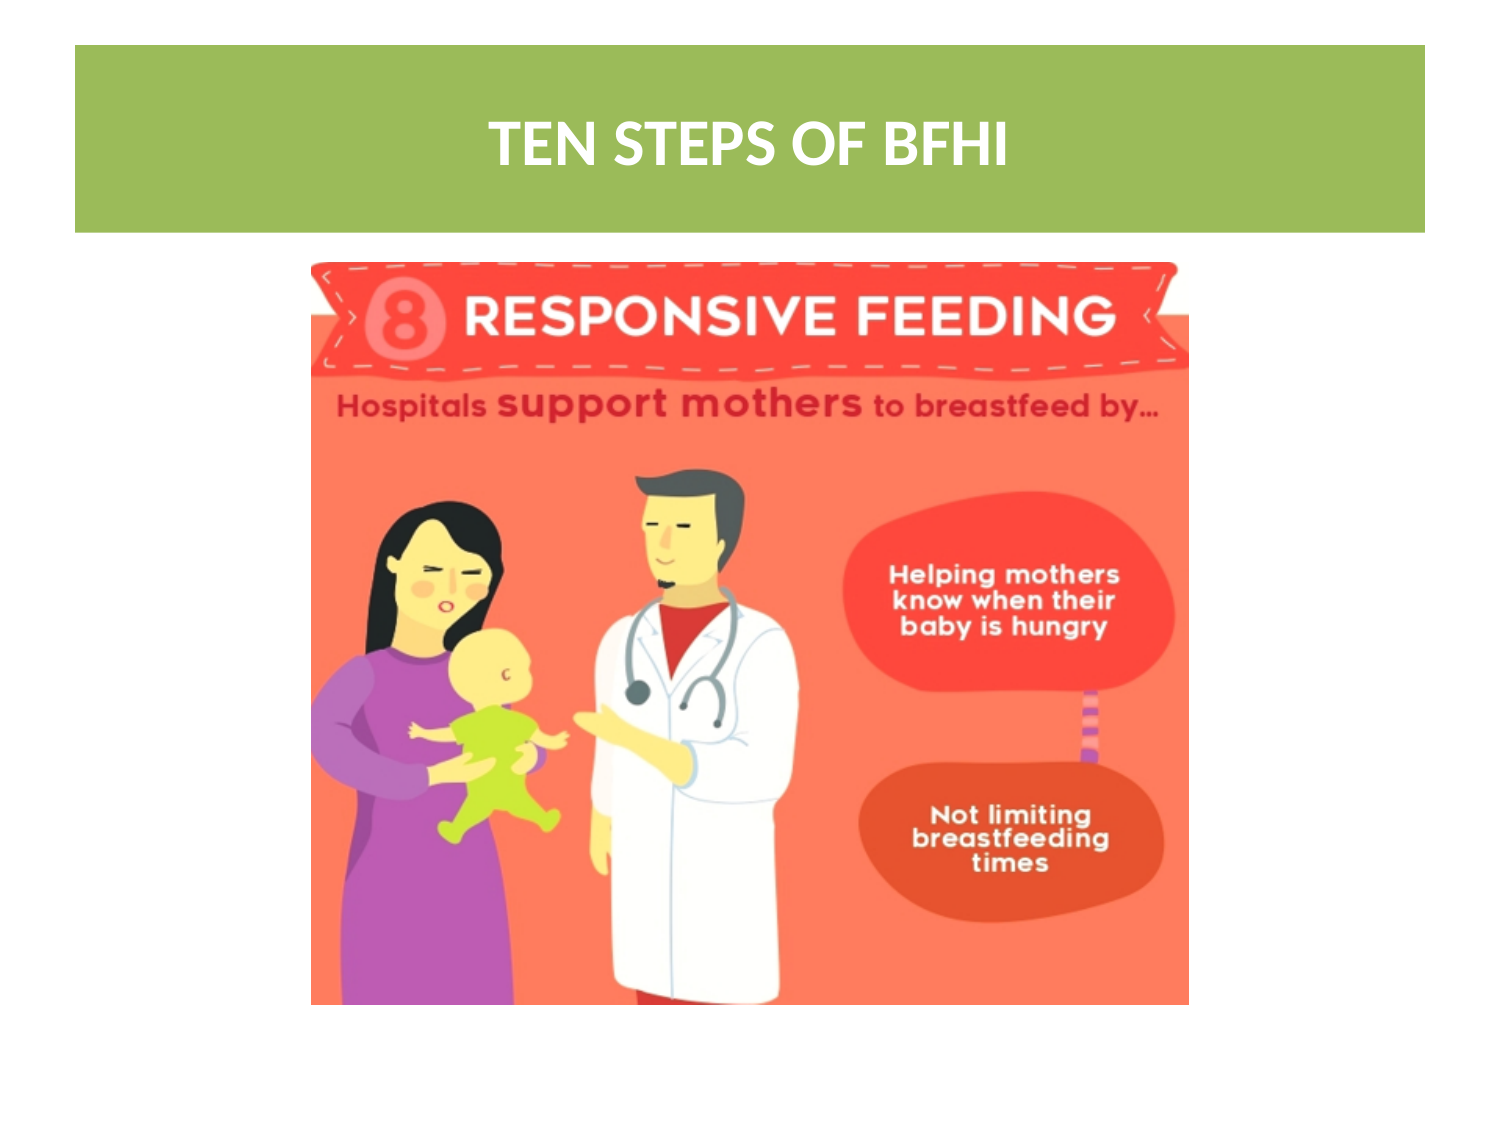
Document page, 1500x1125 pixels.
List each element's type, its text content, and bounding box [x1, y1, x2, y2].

title TEN STEPS OF BFHI [75, 45, 1425, 233]
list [311, 262, 1189, 1005]
